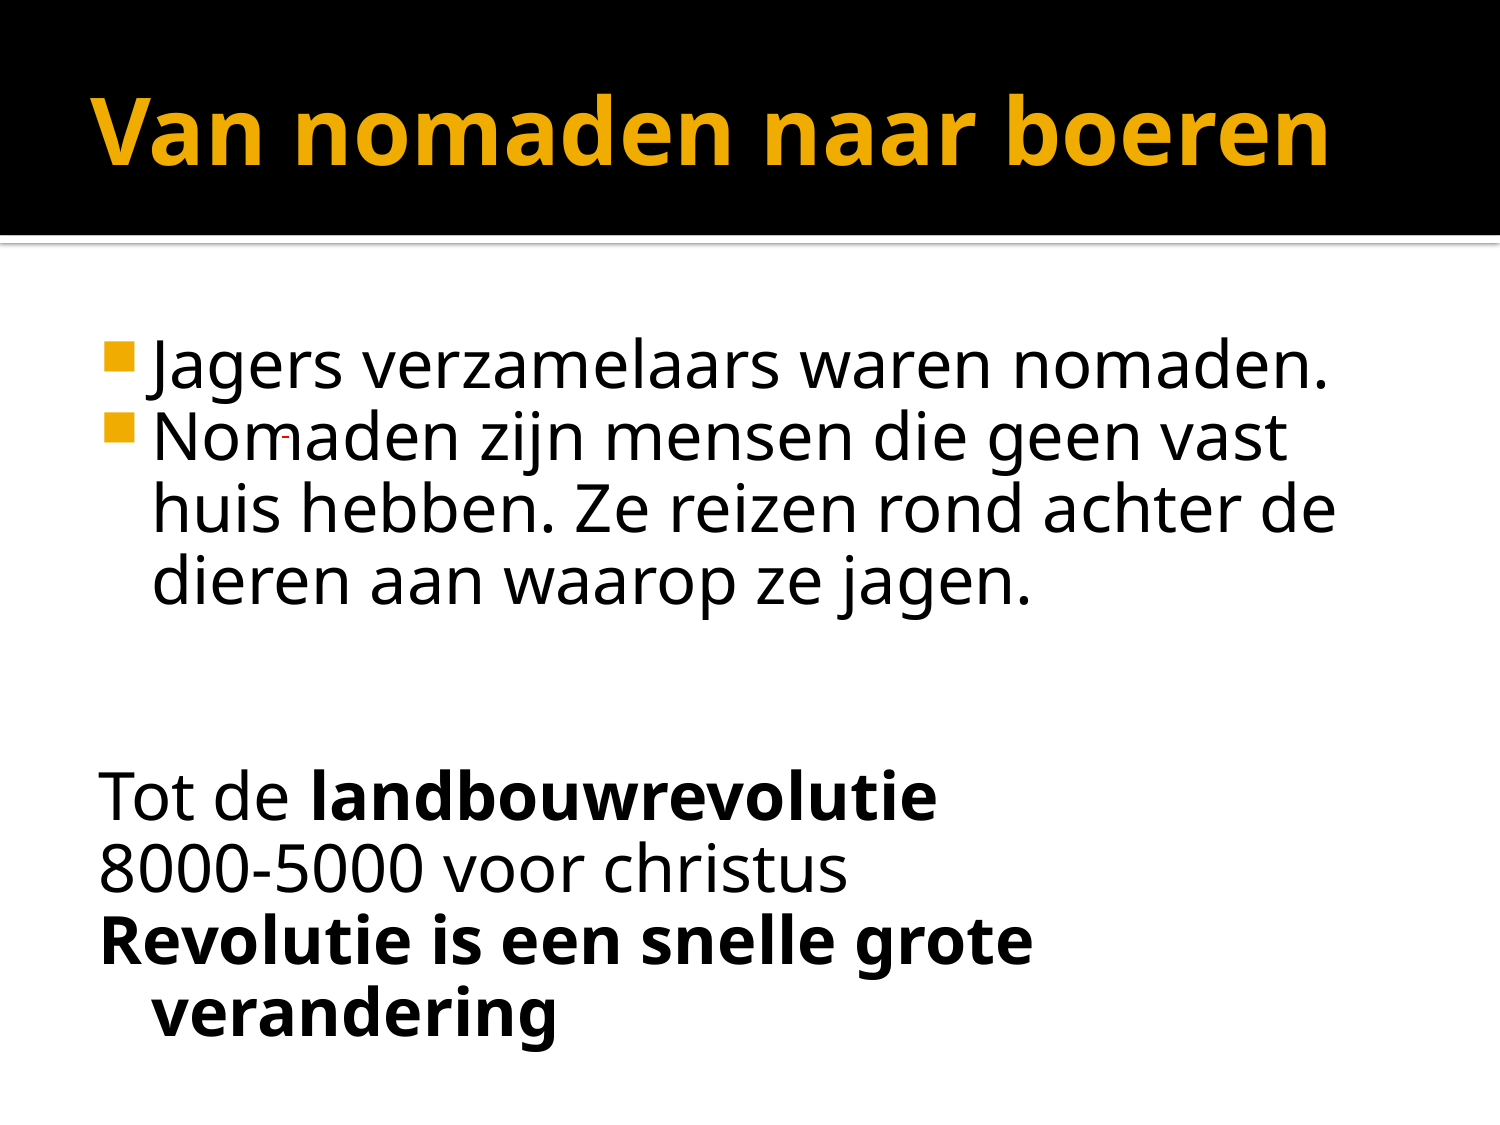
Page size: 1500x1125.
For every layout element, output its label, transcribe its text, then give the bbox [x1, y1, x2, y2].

list Jagers verzamelaars waren nomaden. Nomaden zijn mensen die geen vast huis hebben. Ze reizen rond achter de dieren aan waarop ze jagen. Tot de landbouwrevolutie 8000-5000 voor christus Revolutie is een snelle grote verandering [70, 316, 1421, 1076]
title Van nomaden naar boeren [75, 25, 1425, 231]
